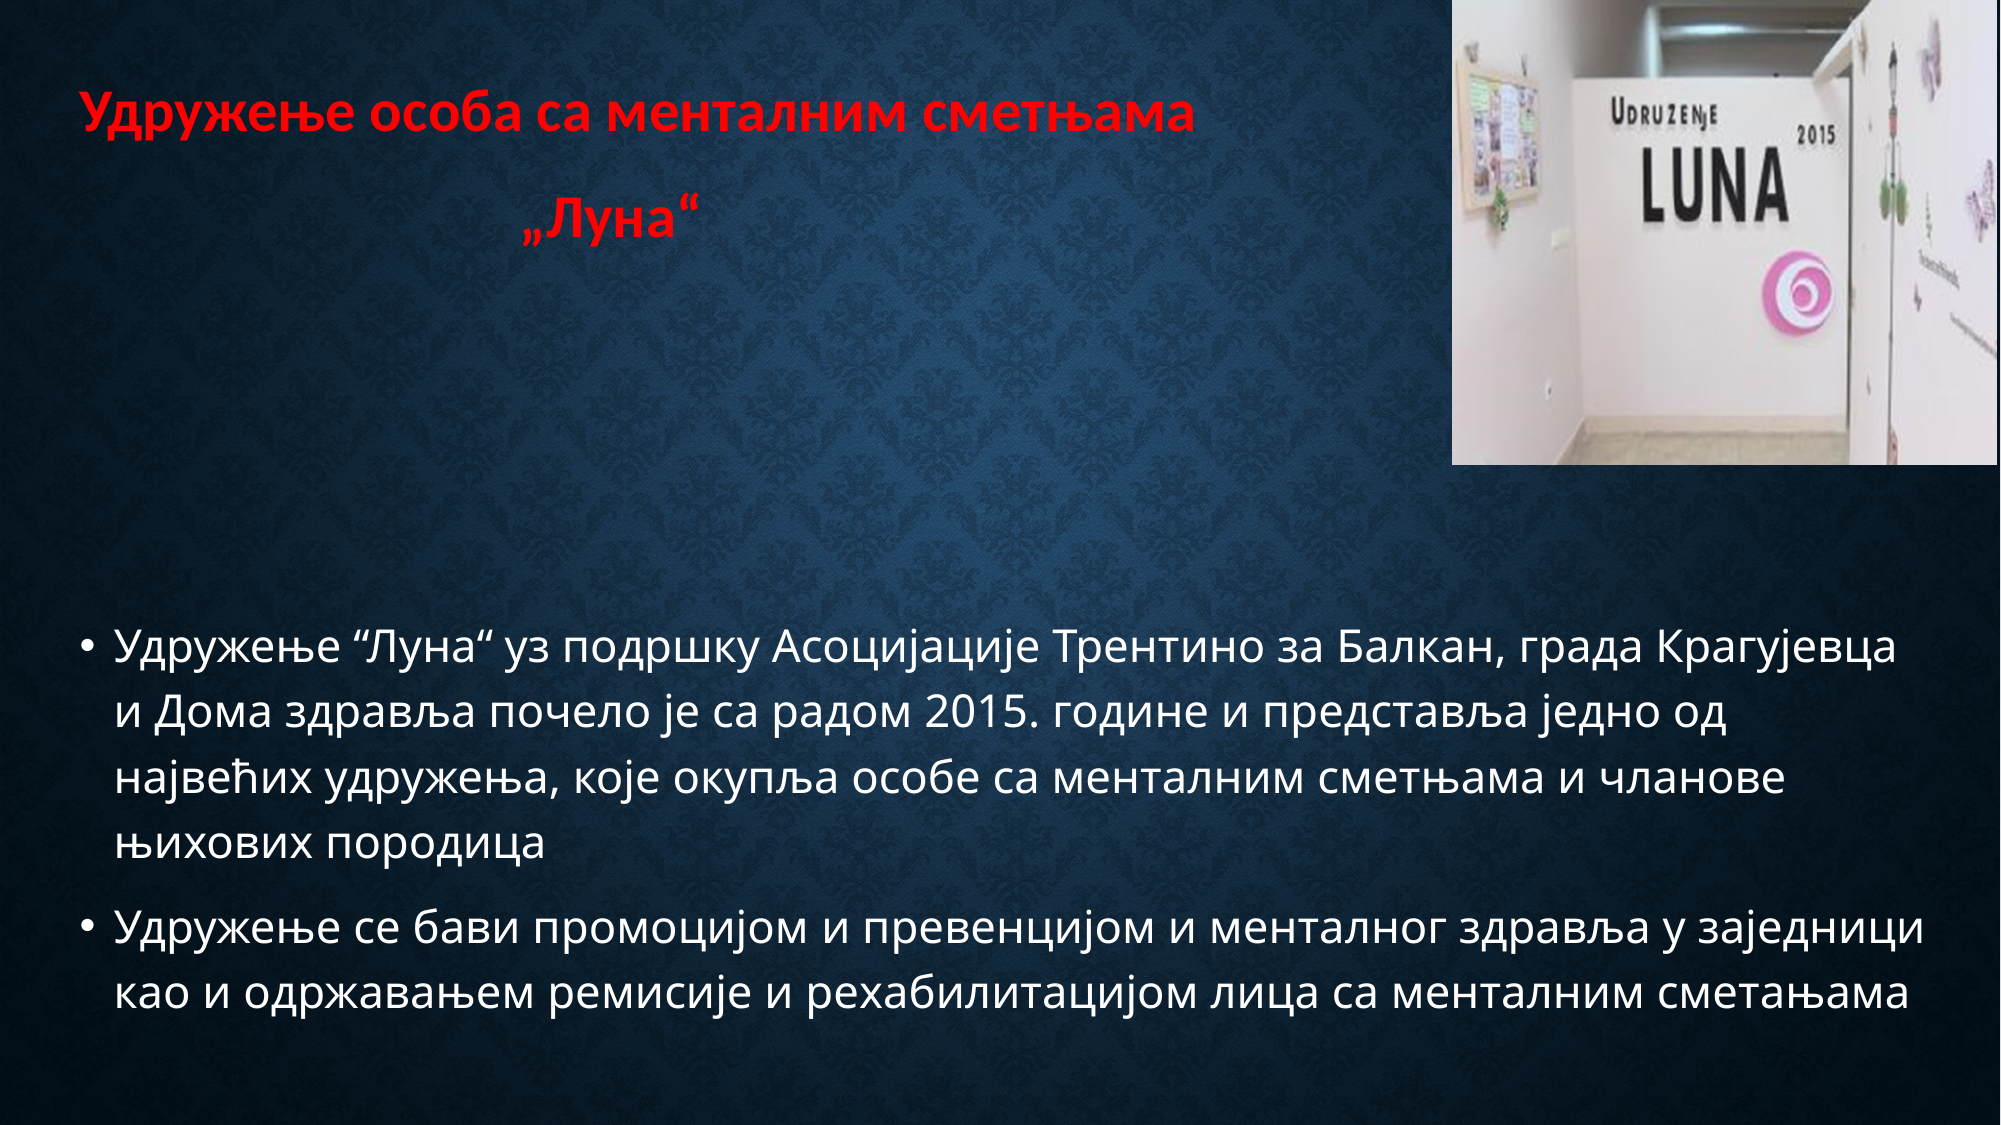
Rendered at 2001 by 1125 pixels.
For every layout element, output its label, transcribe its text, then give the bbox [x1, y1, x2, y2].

list Удружење особа са менталним сметњама „Луна“ Удружење “Луна“ уз подршку Асоцијације Трентино за Балкан, града Крагујевца и Дома здравља почело је са радом 2015. године и представља једно од највећих удружења, које окупља особе са менталним сметњама и чланове њихових породица Удружење се бави промоцијом и превенцијом и менталног здравља у заједници као и одржавањем ремисије и рехабилитацијом лица са менталним сметањама [64, 48, 1955, 1090]
picture [1451, 0, 1997, 466]
